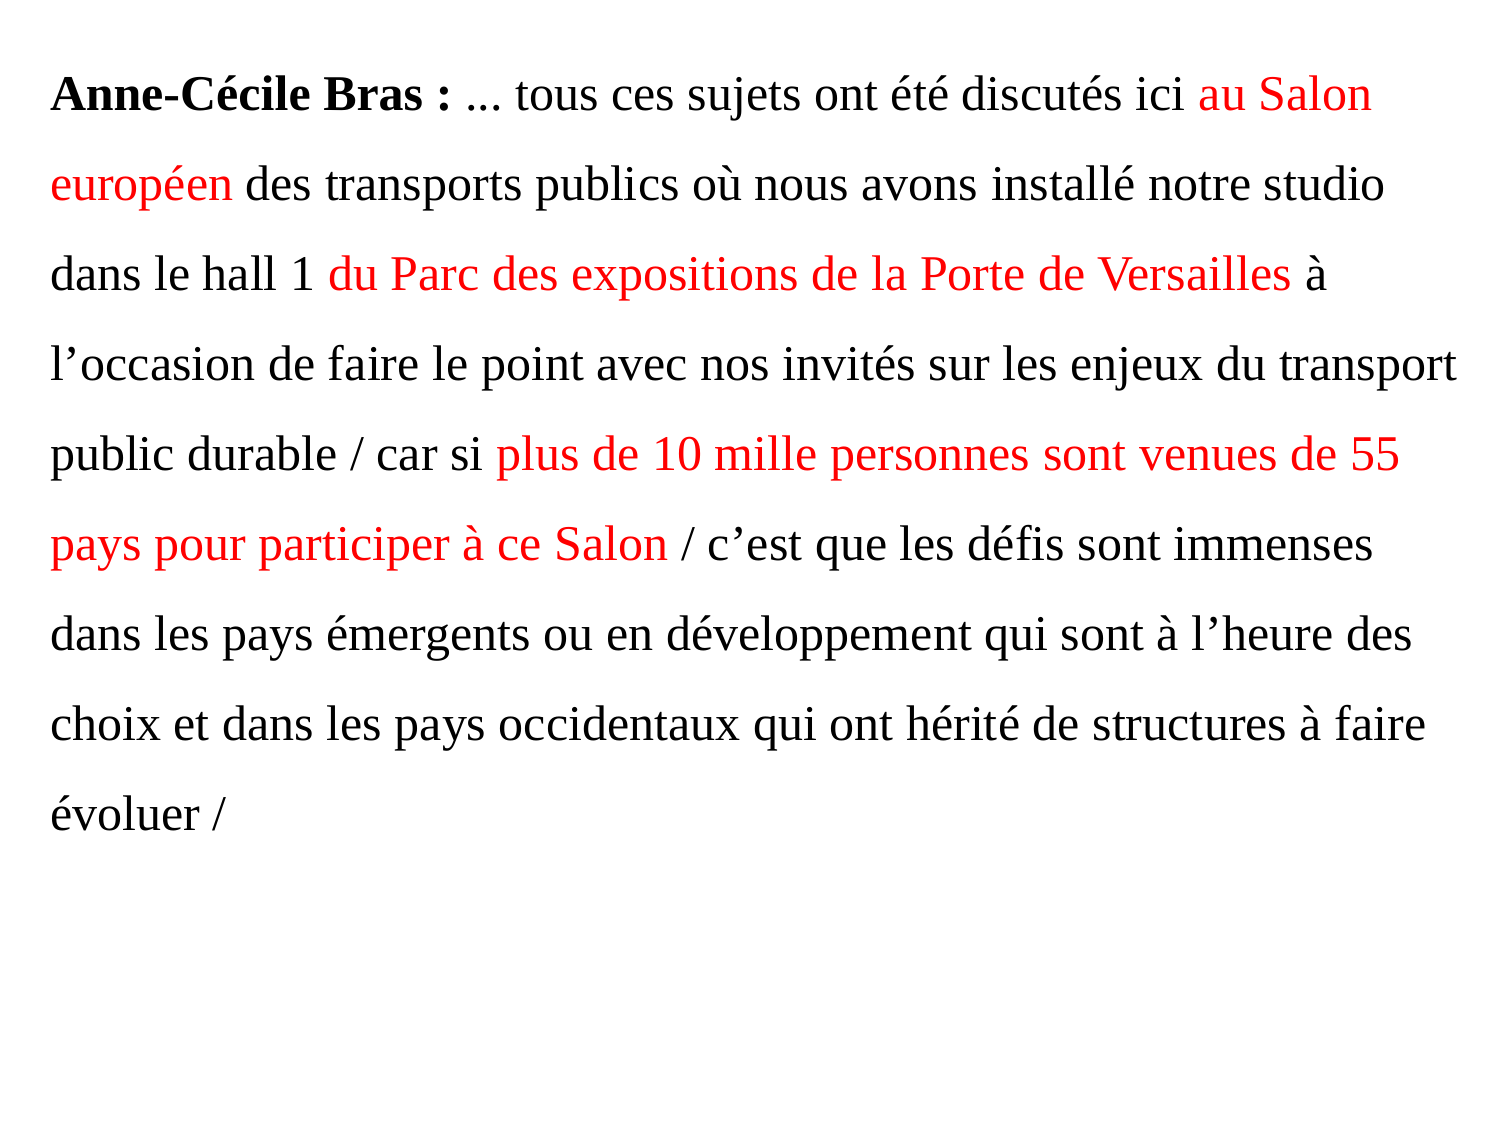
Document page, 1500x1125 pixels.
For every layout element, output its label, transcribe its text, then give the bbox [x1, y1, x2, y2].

text_box Аnne-Cécile Bras : ... tous ces sujets ont été discutés ici au Salon européen des transports publics où nous avons installé notre studio dans le hall 1 du Parc des expositions de la Porte de Versailles à l’occasion de faire le point avec nos invités sur les enjeux du transport public durable / car si plus de 10 mille personnes sont venues de 55 pays pour participer à ce Salon / c’est que les défis sont immenses dans les pays émergents ou en développement qui sont à l’heure des choix et dans les pays occidentaux qui ont hérité de structures à faire évoluer / [35, 23, 1477, 849]
